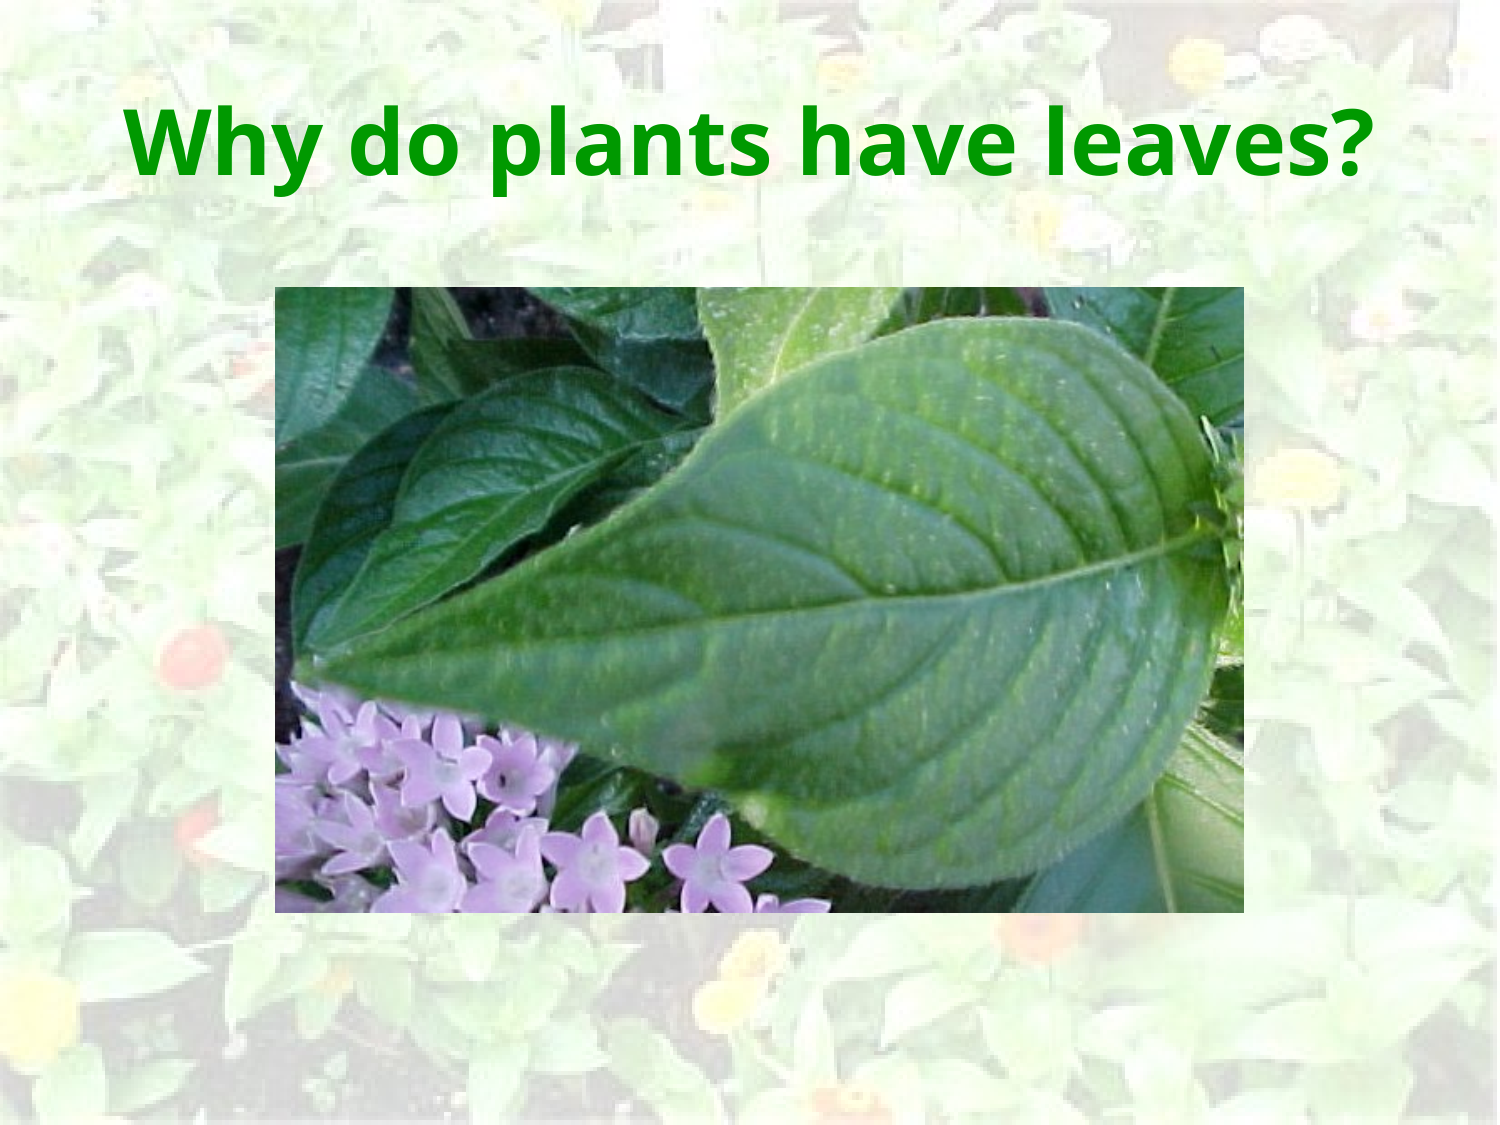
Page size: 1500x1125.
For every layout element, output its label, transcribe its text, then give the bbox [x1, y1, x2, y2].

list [274, 287, 1245, 913]
title Why do plants have leaves? [74, 44, 1426, 233]
picture [0, 0, 1500, 1125]
